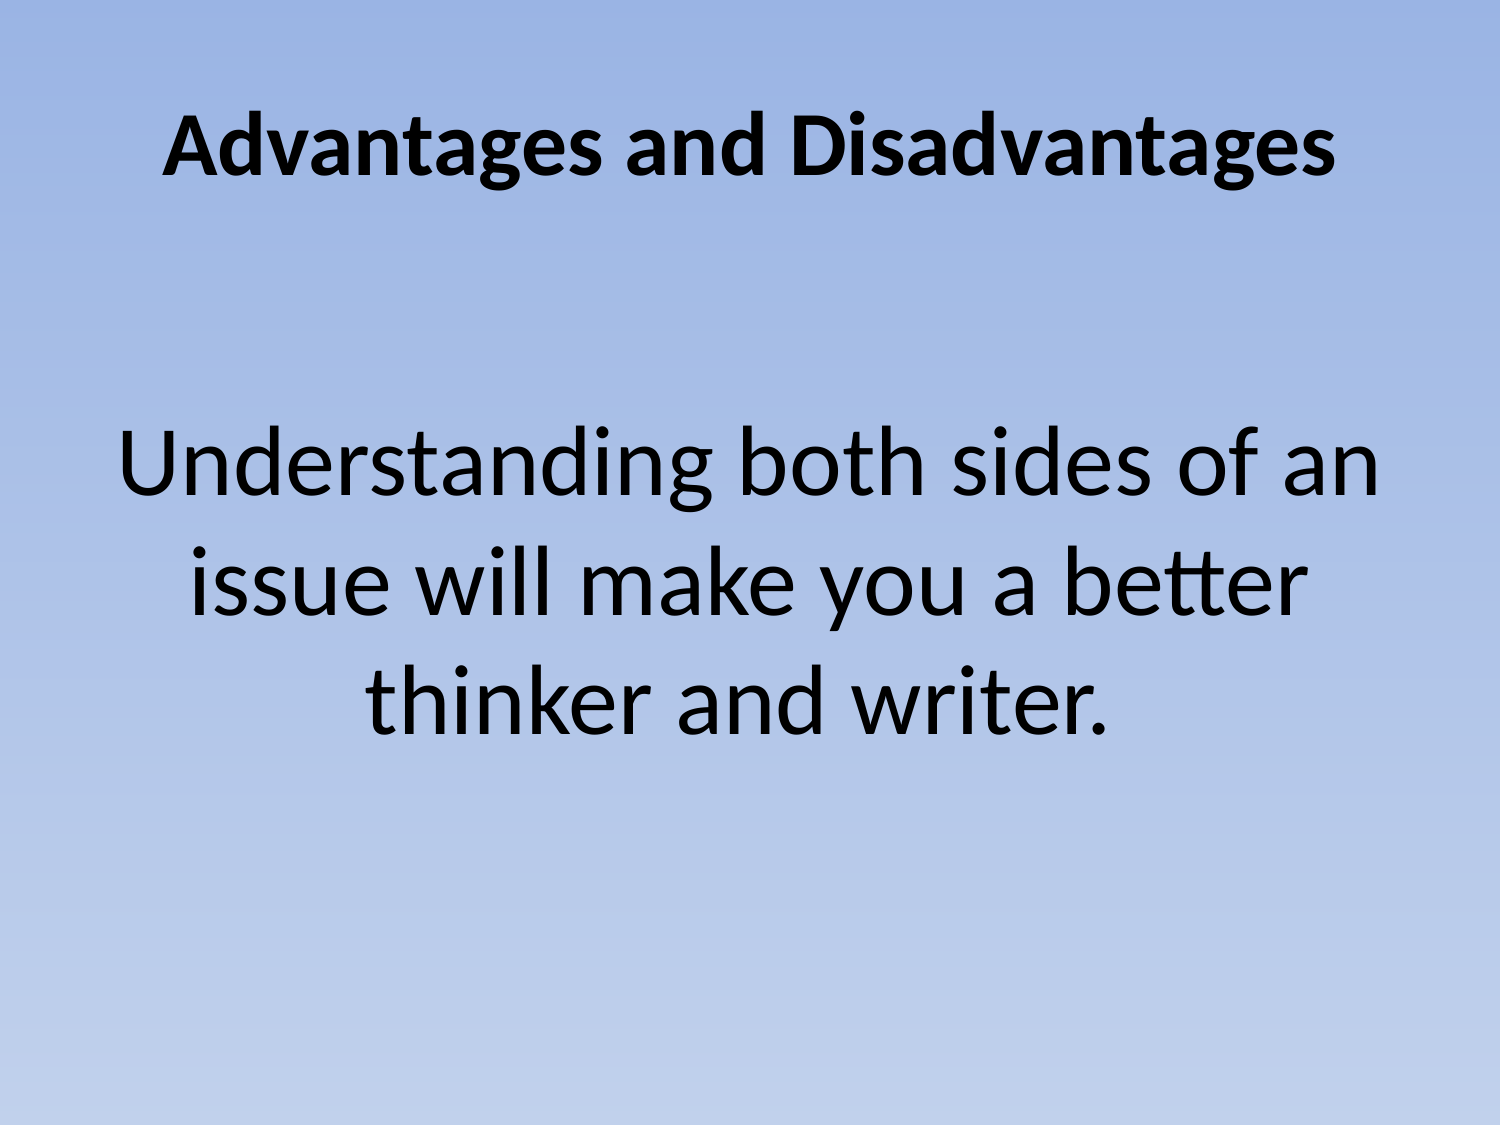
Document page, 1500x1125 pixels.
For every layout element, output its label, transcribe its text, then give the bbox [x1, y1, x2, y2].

title Advantages and Disadvantages [74, 44, 1426, 233]
list Understanding both sides of an issue will make you a better thinker and writer. [74, 387, 1426, 1006]
